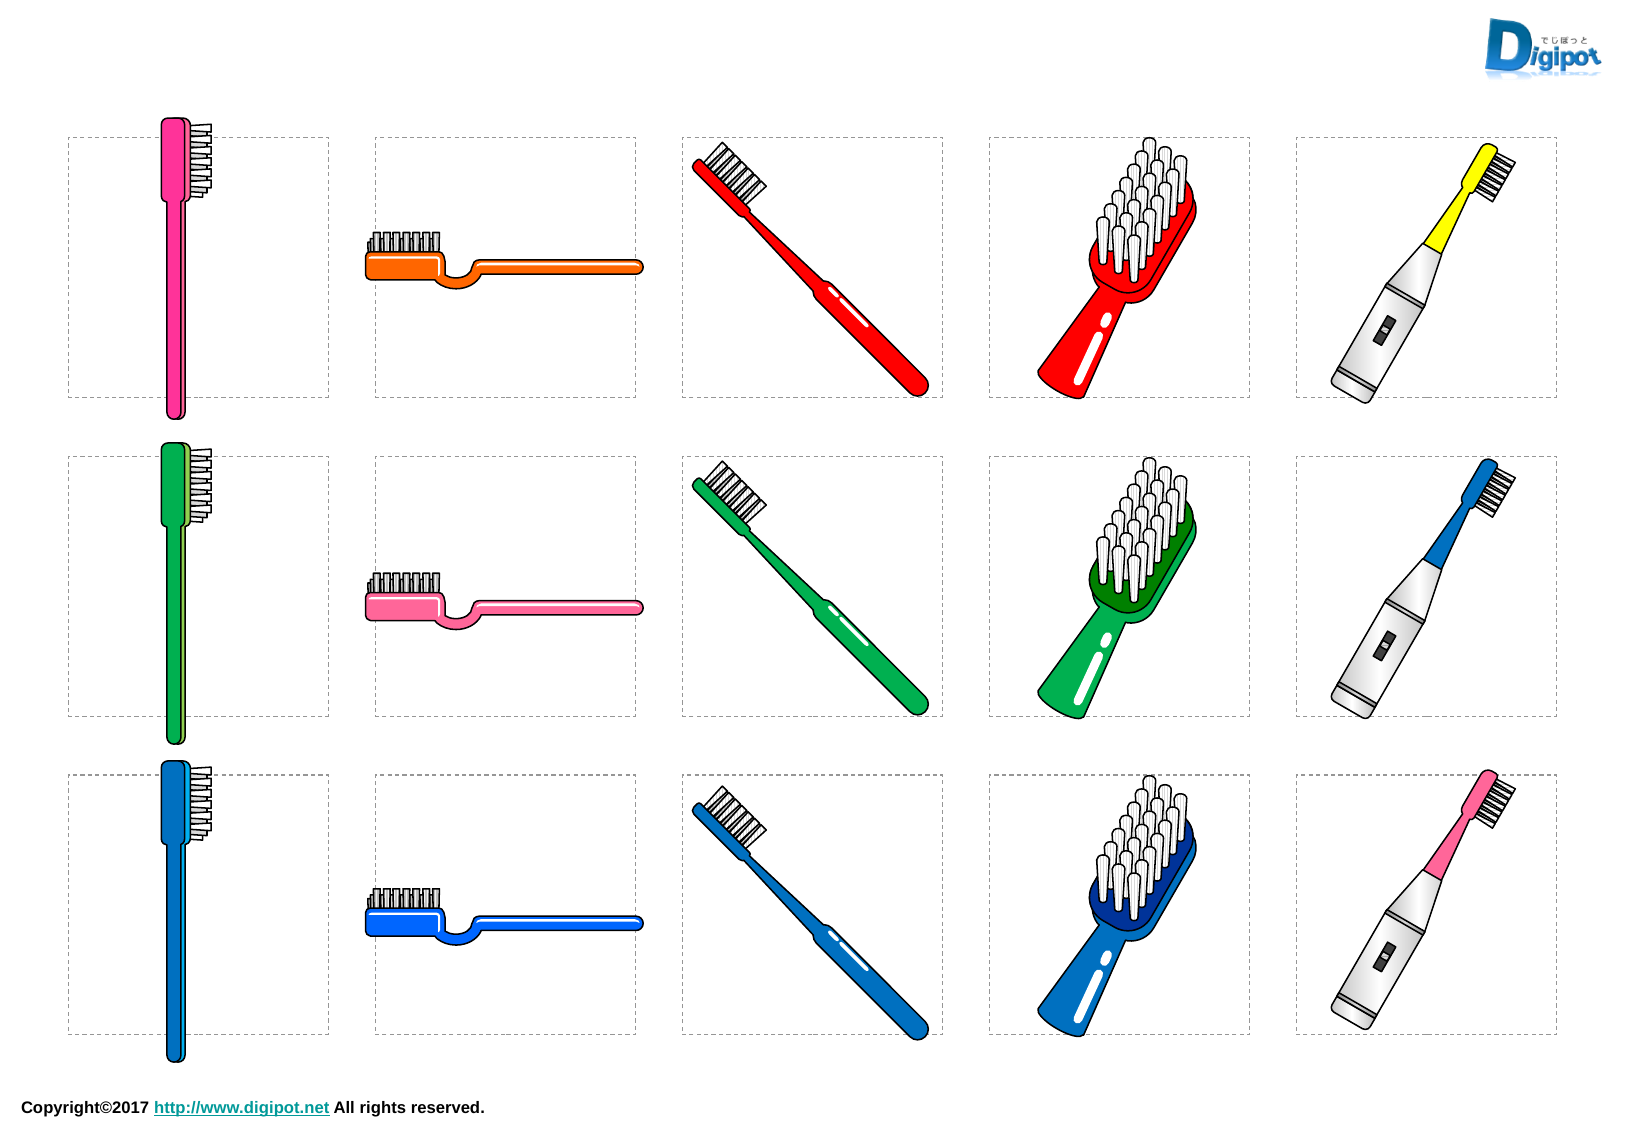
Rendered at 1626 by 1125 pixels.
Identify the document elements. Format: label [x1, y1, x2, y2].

text_box [654, 890, 982, 936]
text_box [1397, 753, 1449, 1042]
text_box [1077, 775, 1187, 1044]
text_box [365, 888, 644, 946]
text_box [1077, 137, 1187, 406]
text_box [654, 247, 982, 293]
text_box [654, 565, 982, 611]
text_box [365, 572, 644, 630]
text_box [35, 243, 337, 294]
text_box [365, 232, 644, 289]
text_box [1397, 127, 1449, 416]
text_box [1077, 457, 1187, 726]
text_box [35, 886, 337, 937]
text_box [35, 568, 337, 619]
text_box [1397, 442, 1449, 731]
picture [1485, 18, 1602, 82]
